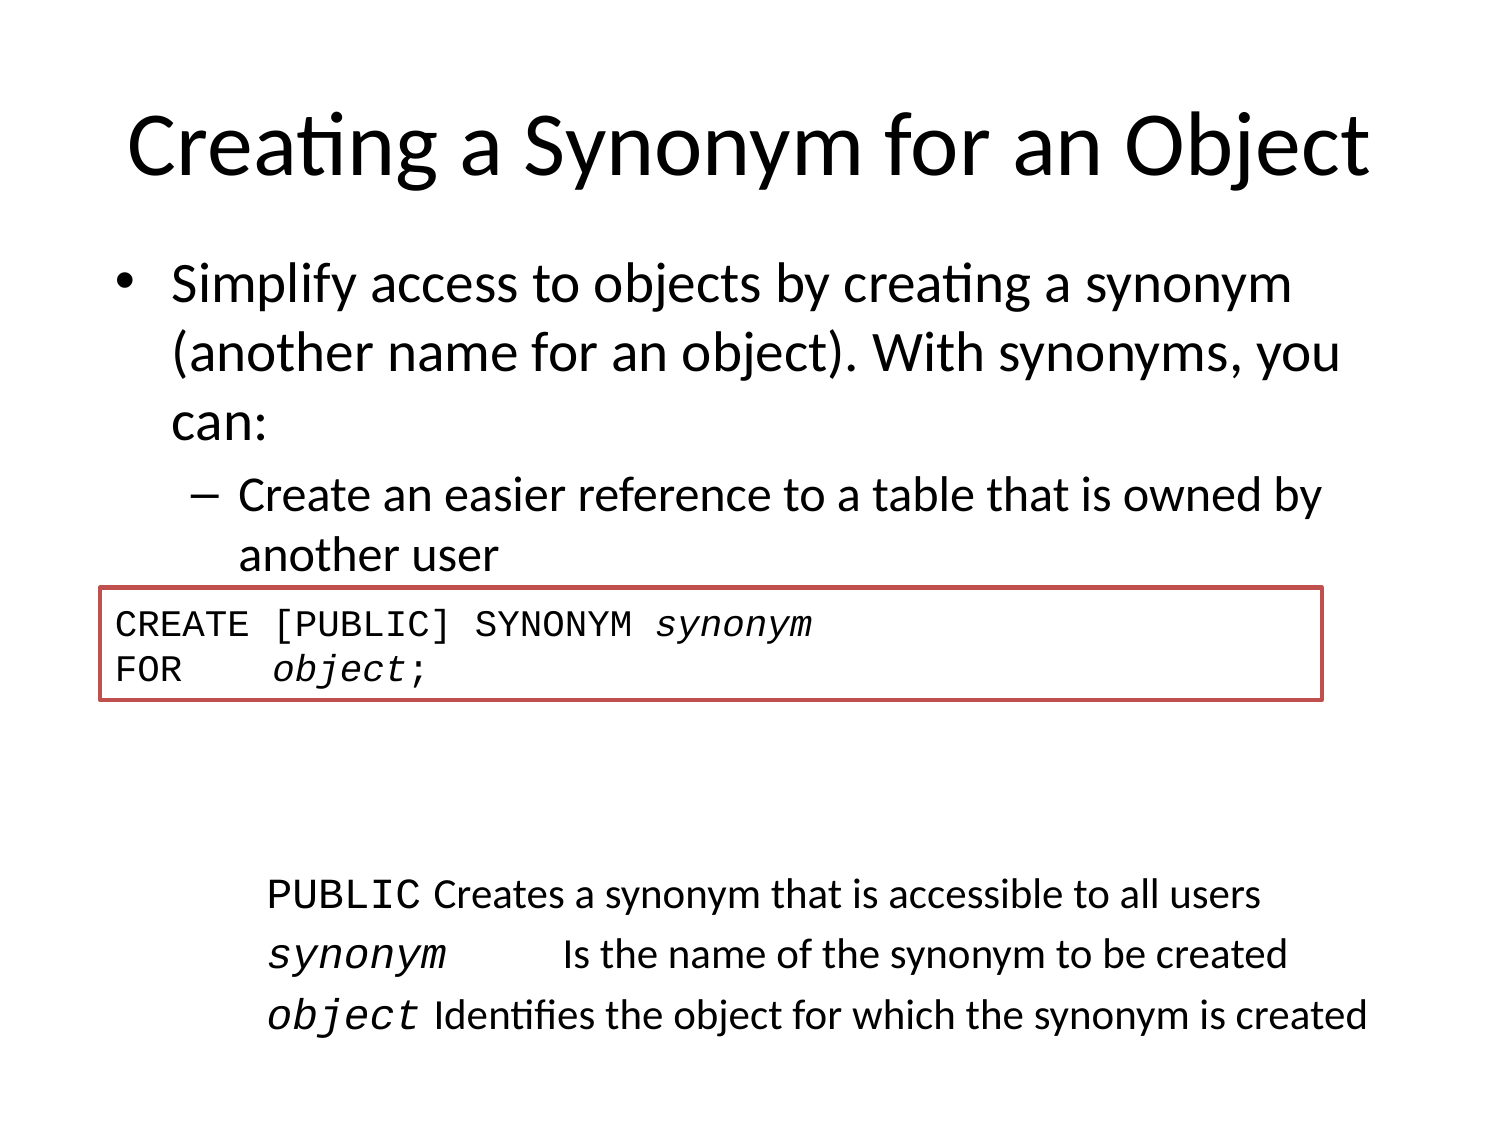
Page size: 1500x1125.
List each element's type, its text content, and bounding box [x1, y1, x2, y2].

title Creating a Synonym for an Object [75, 45, 1425, 233]
text_box CREATE [PUBLIC] SYNONYM synonym FOR object; [98, 585, 1324, 702]
list Simplify access to objects by creating a synonym (another name for an object). With synonyms, you can: Create an easier reference to a table that is owned by another user Shorten lengthy object names PUBLIC Creates a synonym that is accessible to all users synonym Is the name of the synonym to be created object Identifies the object for which the synonym is created [99, 237, 1399, 1063]
